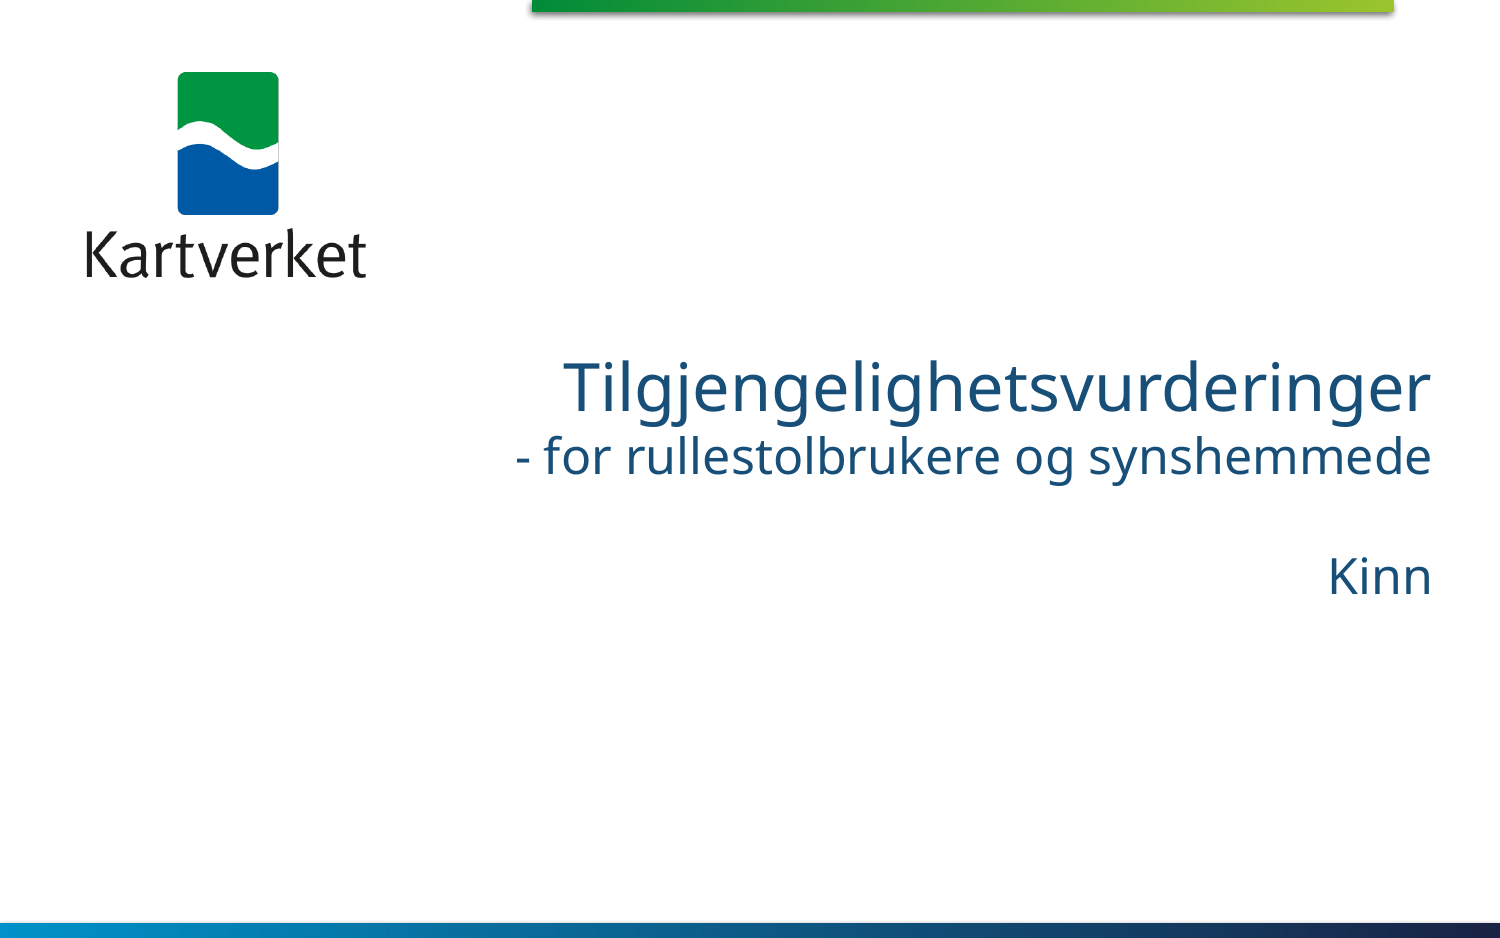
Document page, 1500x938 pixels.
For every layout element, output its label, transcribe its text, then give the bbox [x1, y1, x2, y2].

text_box Tilgjengelighetsvurderinger - for rullestolbrukere og synshemmede Kinn [66, 337, 1449, 613]
